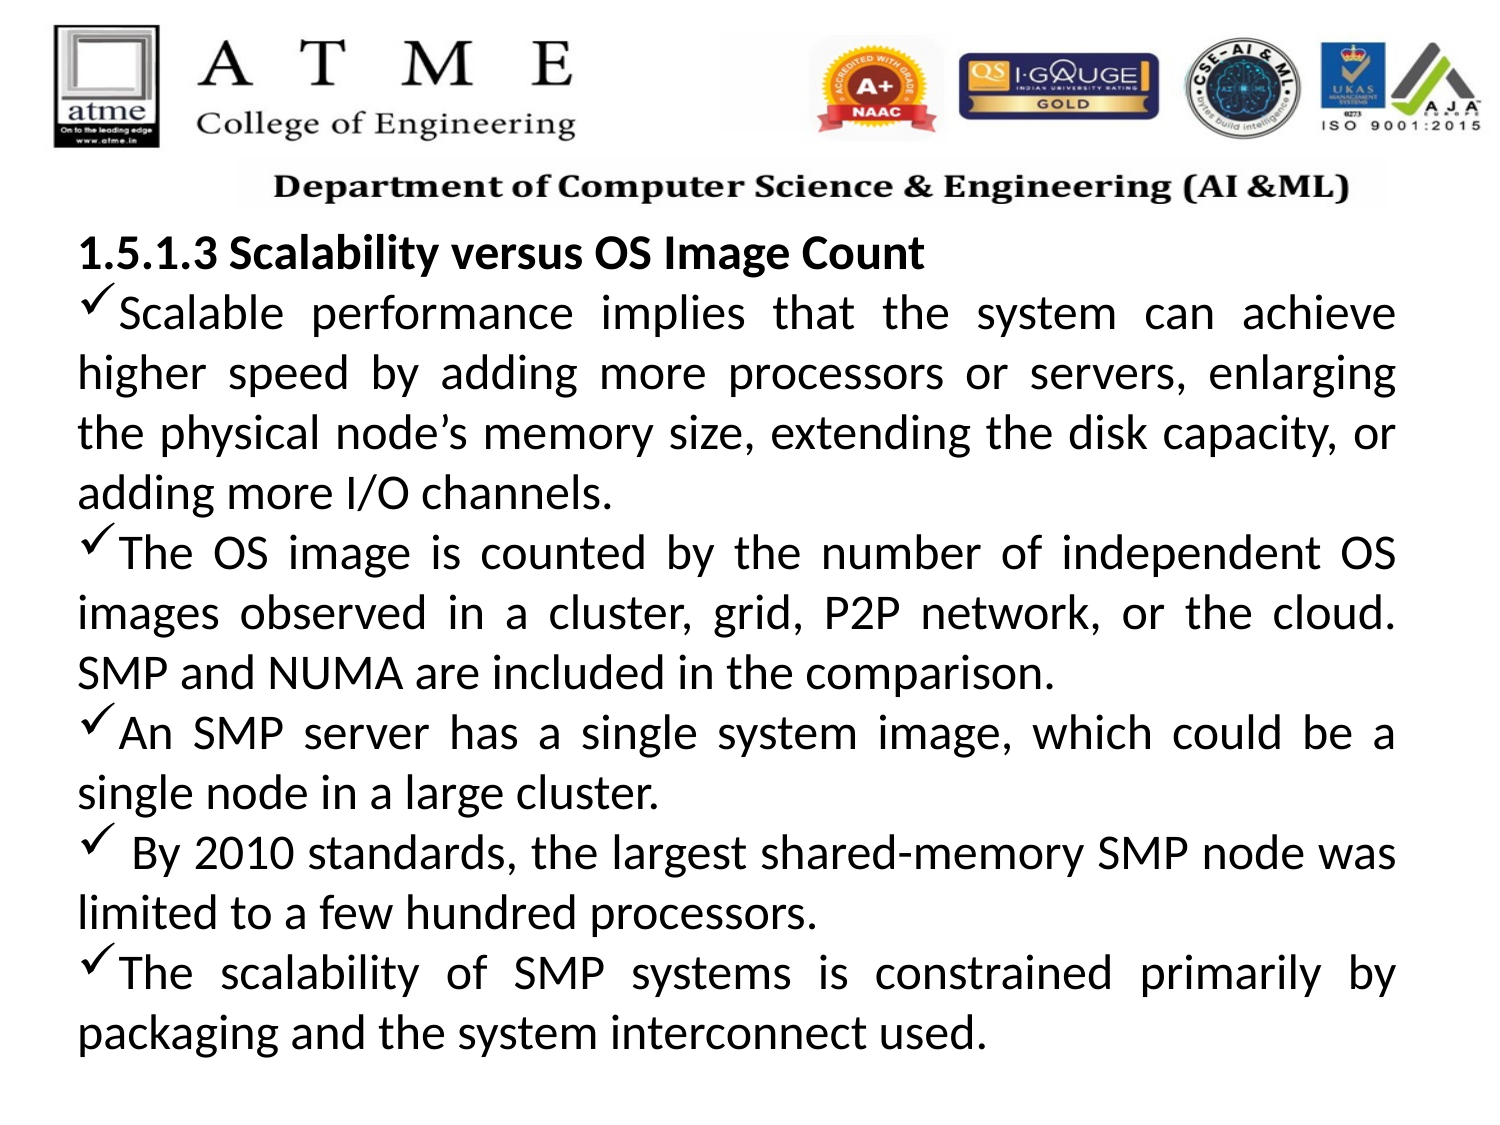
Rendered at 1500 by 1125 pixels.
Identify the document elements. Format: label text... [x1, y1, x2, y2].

text_box 1.5.1.3 Scalability versus OS Image Count Scalable performance implies that the system can achieve higher speed by adding more processors or servers, enlarging the physical node’s memory size, extending the disk capacity, or adding more I/O channels. The OS image is counted by the number of independent OS images observed in a cluster, grid, P2P network, or the cloud. SMP and NUMA are included in the comparison. An SMP server has a single system image, which could be a single node in a large cluster. By 2010 standards, the largest shared-memory SMP node was limited to a few hundred processors. The scalability of SMP systems is constrained primarily by packaging and the system interconnect used. [62, 234, 1413, 1068]
picture [24, 0, 1500, 226]
